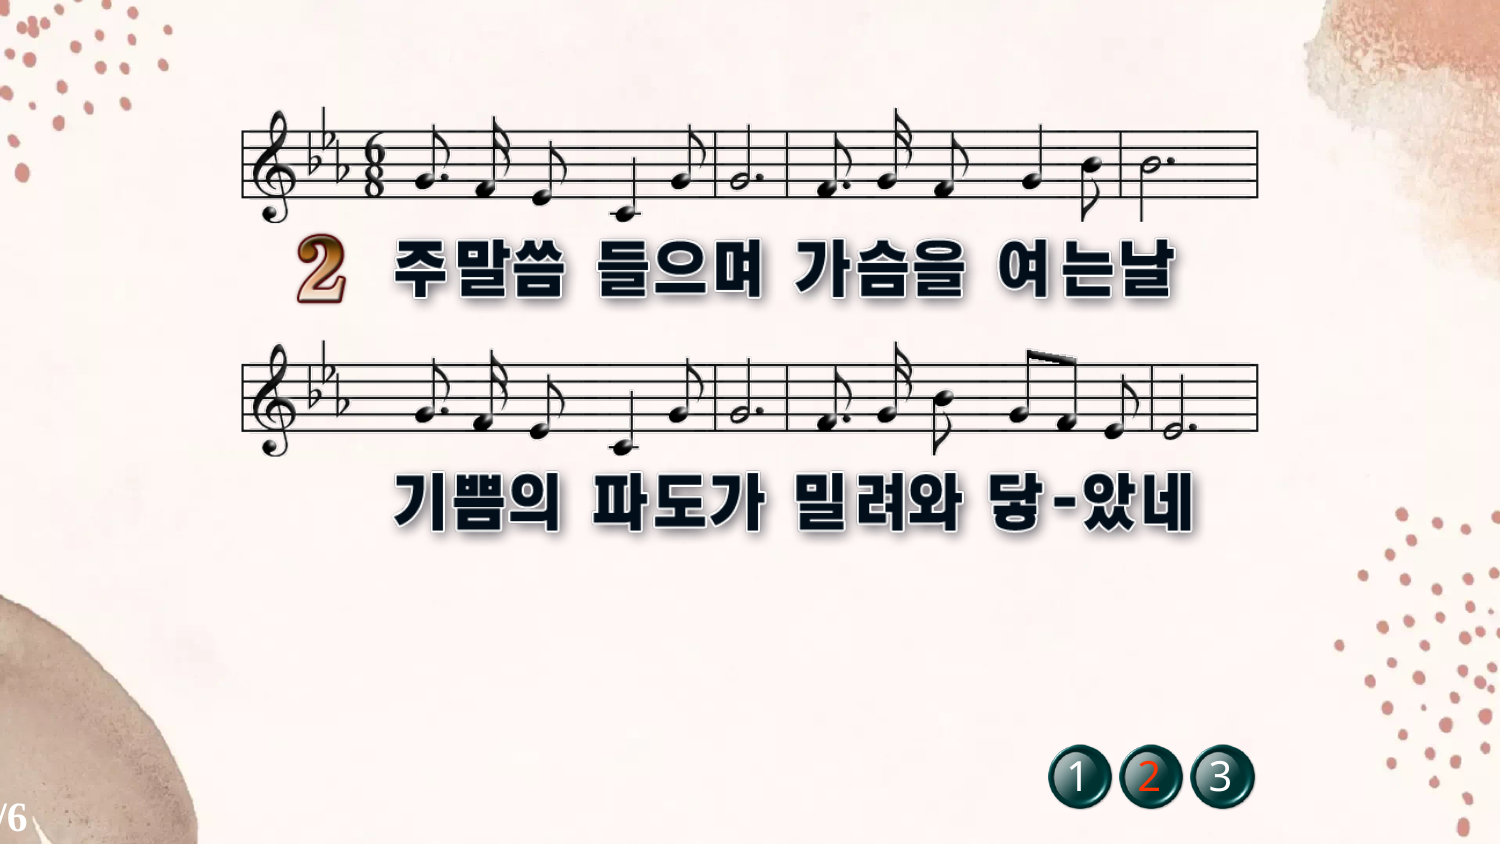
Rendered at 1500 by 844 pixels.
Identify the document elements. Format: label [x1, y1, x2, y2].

picture [0, 0, 1500, 844]
text_box [1045, 740, 1115, 812]
picture [13, 817, 20, 829]
text_box [1187, 740, 1258, 812]
text_box [1116, 740, 1186, 812]
